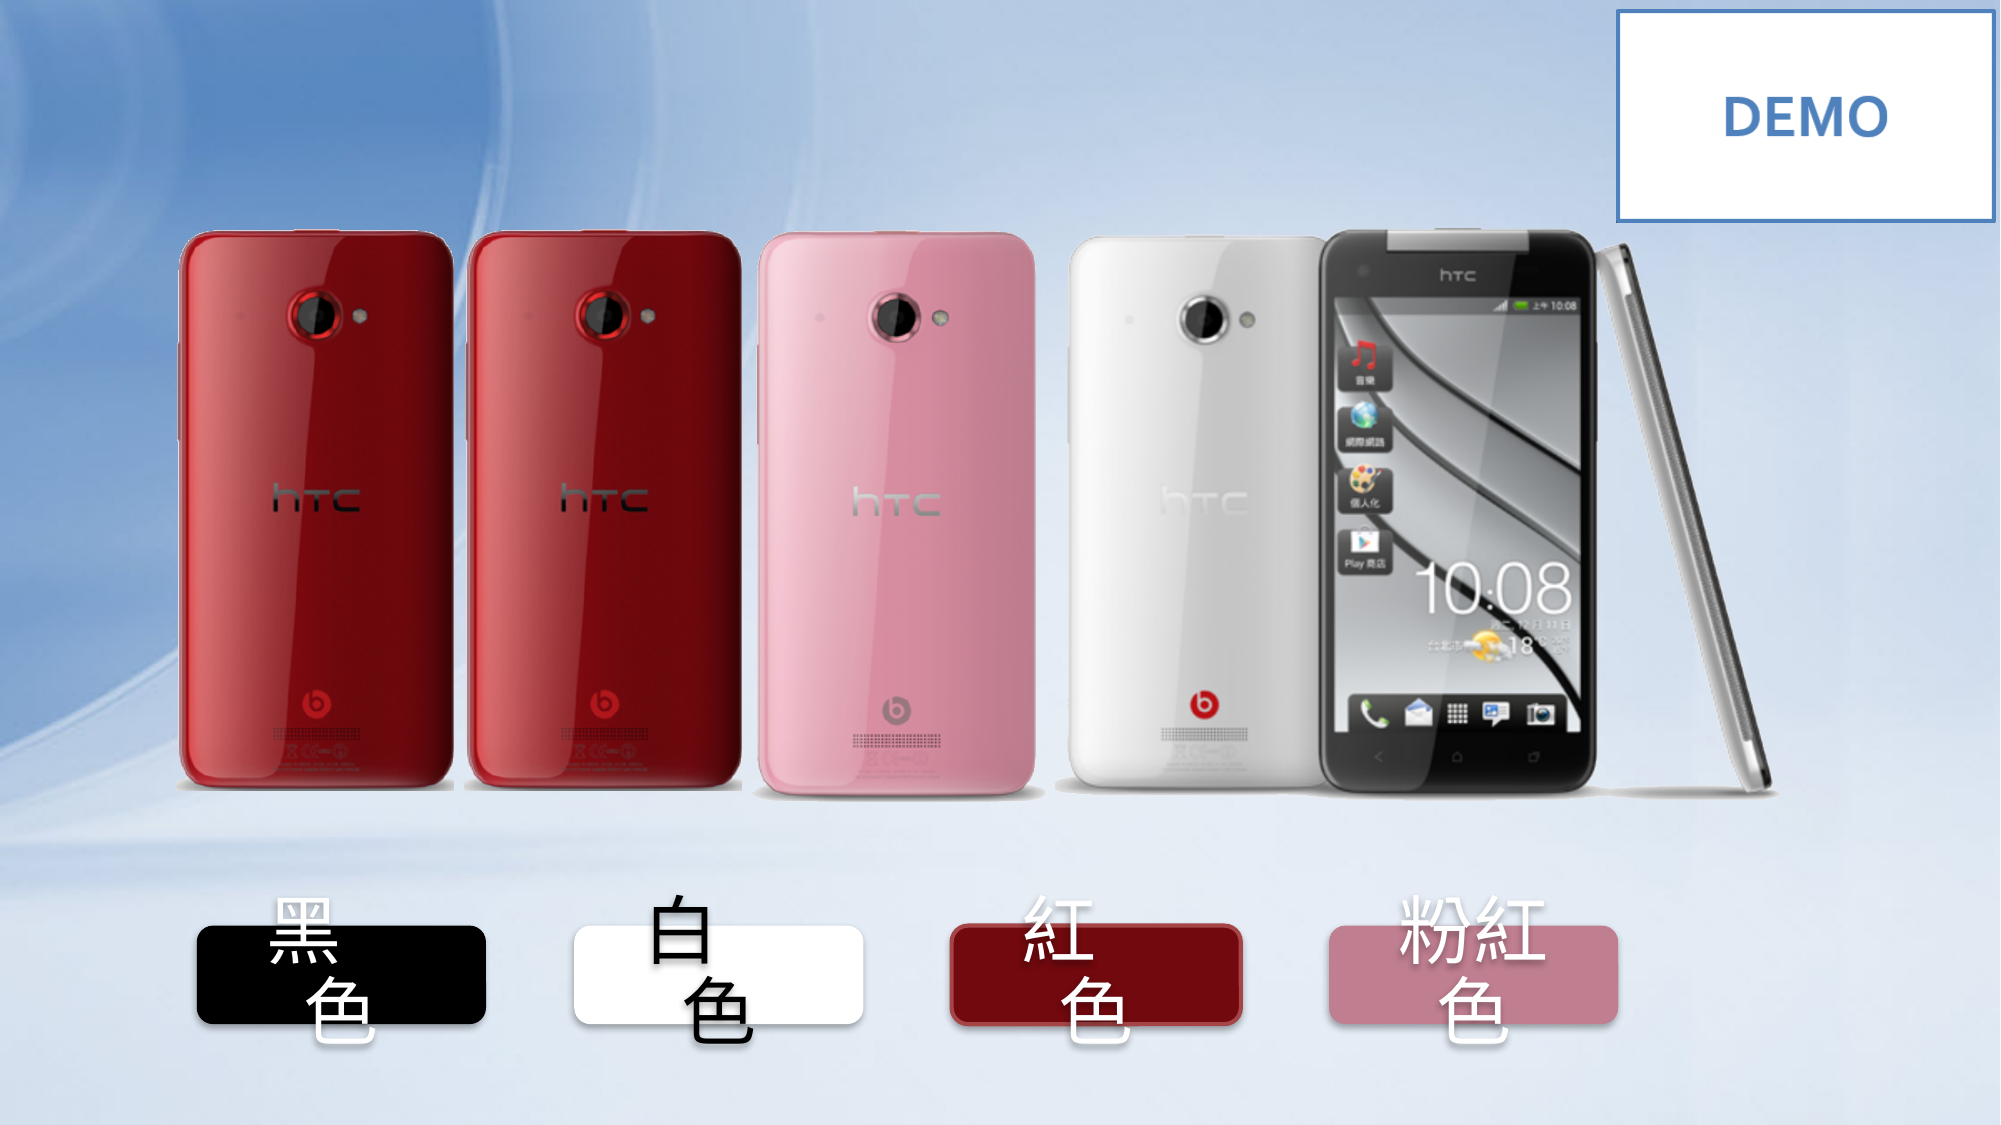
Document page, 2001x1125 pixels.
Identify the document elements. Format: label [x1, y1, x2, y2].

text_box [1614, 8, 1997, 224]
text_box [196, 925, 487, 1025]
text_box [1328, 925, 1619, 1025]
picture [0, 0, 2001, 1125]
text_box [573, 925, 864, 1025]
text_box [951, 925, 1242, 1025]
